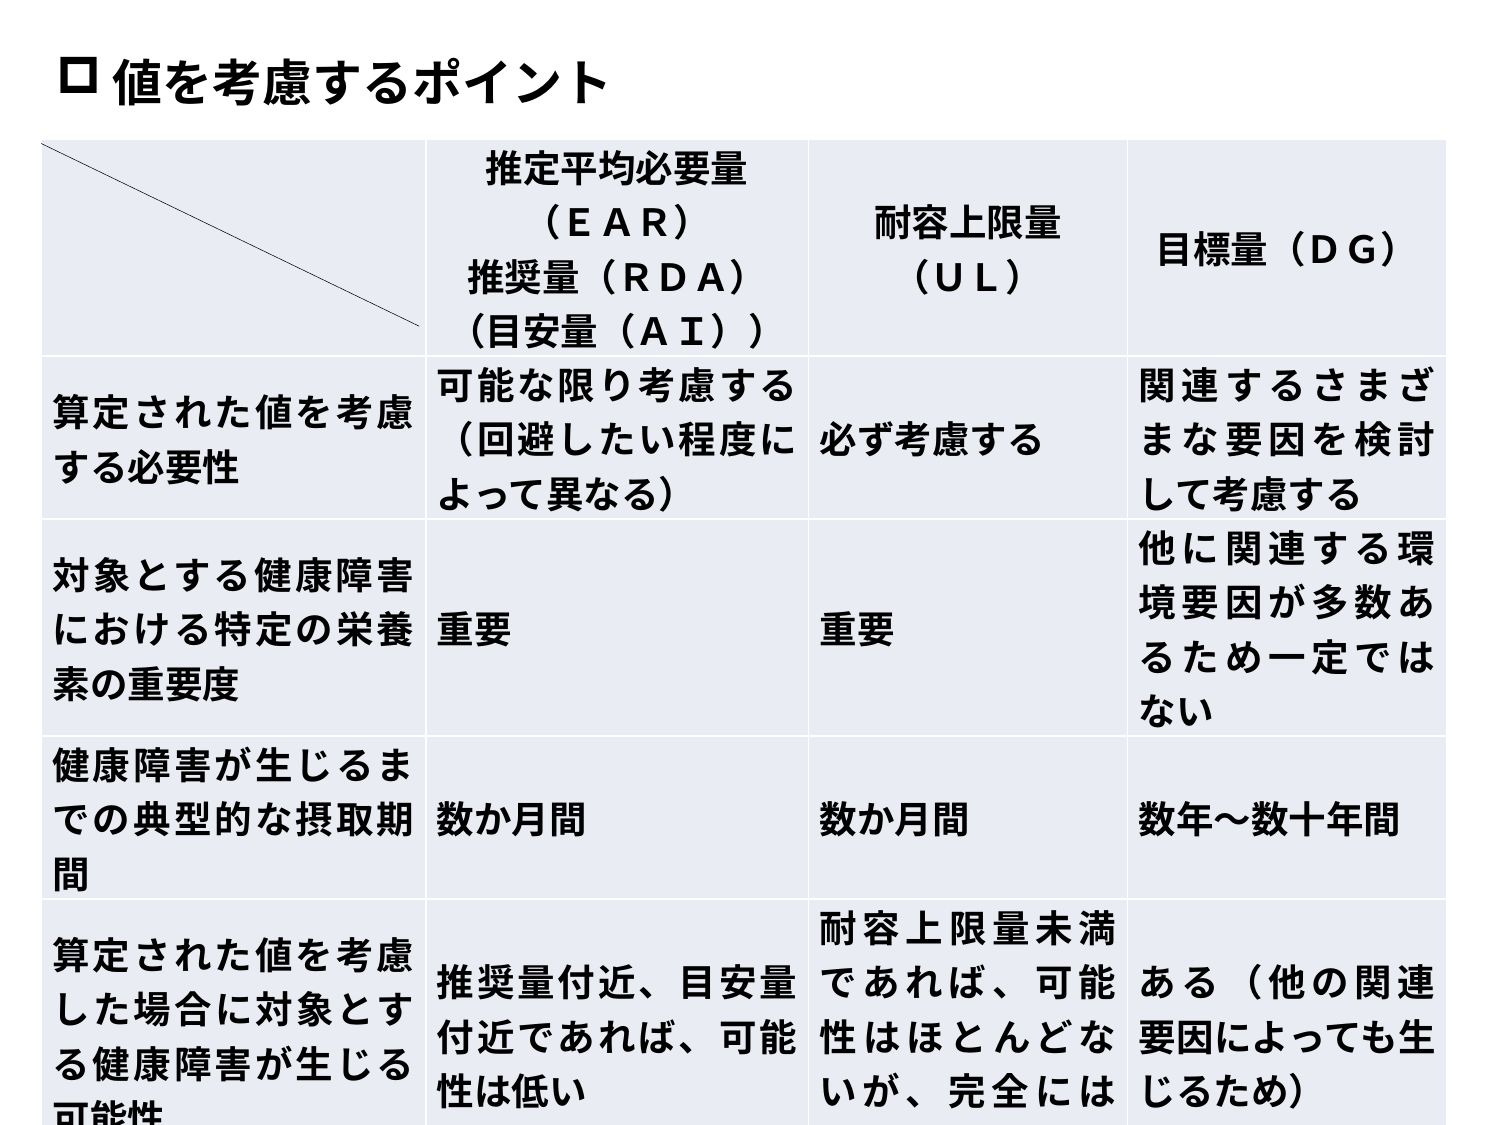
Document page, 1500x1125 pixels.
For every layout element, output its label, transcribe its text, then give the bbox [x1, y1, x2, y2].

table_cell 耐容上限量未満であれば、可能性はほとんどないが、完全には否定できない [809, 900, 1127, 1125]
table_header 推定平均必要量 （ＥＡＲ） 推奨量（ＲＤＡ） （目安量（ＡＩ）） [427, 140, 808, 355]
table_cell 健康障害が生じるまでの典型的な摂取期間 [42, 737, 425, 898]
table_cell 推奨量付近、目安量付近であれば、可能性は低い [427, 900, 808, 1125]
table_header 目標量（ＤＧ） [1128, 140, 1446, 355]
table_cell 対象とする健康障害における特定の栄養素の重要度 [42, 520, 425, 735]
table_cell 算定された値を考慮する必要性 [42, 357, 425, 518]
table_cell 重要 [809, 580, 1127, 735]
table_cell 算定された値を考慮した場合に対象とする健康障害が生じる可能性 [42, 900, 425, 1125]
table_cell 必ず考慮する [809, 357, 1127, 504]
table_cell 数年～数十年間 [1128, 737, 1446, 898]
table_cell 可能な限り考慮する（回避したい程度によって異なる） [427, 357, 808, 504]
table_cell ある（他の関連要因によっても生じるため） [1128, 900, 1446, 1125]
table_cell 他に関連する環境要因が多数あるため一定ではない [1128, 580, 1446, 735]
table_cell 重要 [427, 580, 808, 735]
table_header 耐容上限量 （ＵＬ） [809, 140, 1127, 355]
table_cell 数か月間 [427, 737, 808, 898]
table_cell 関連するさまざまな要因を検討して考慮する [1128, 357, 1446, 504]
table_header [42, 140, 425, 355]
text_box [291, 504, 1500, 580]
table_cell 数か月間 [809, 737, 1127, 898]
text_box 値を考慮するポイント [41, 44, 1282, 119]
